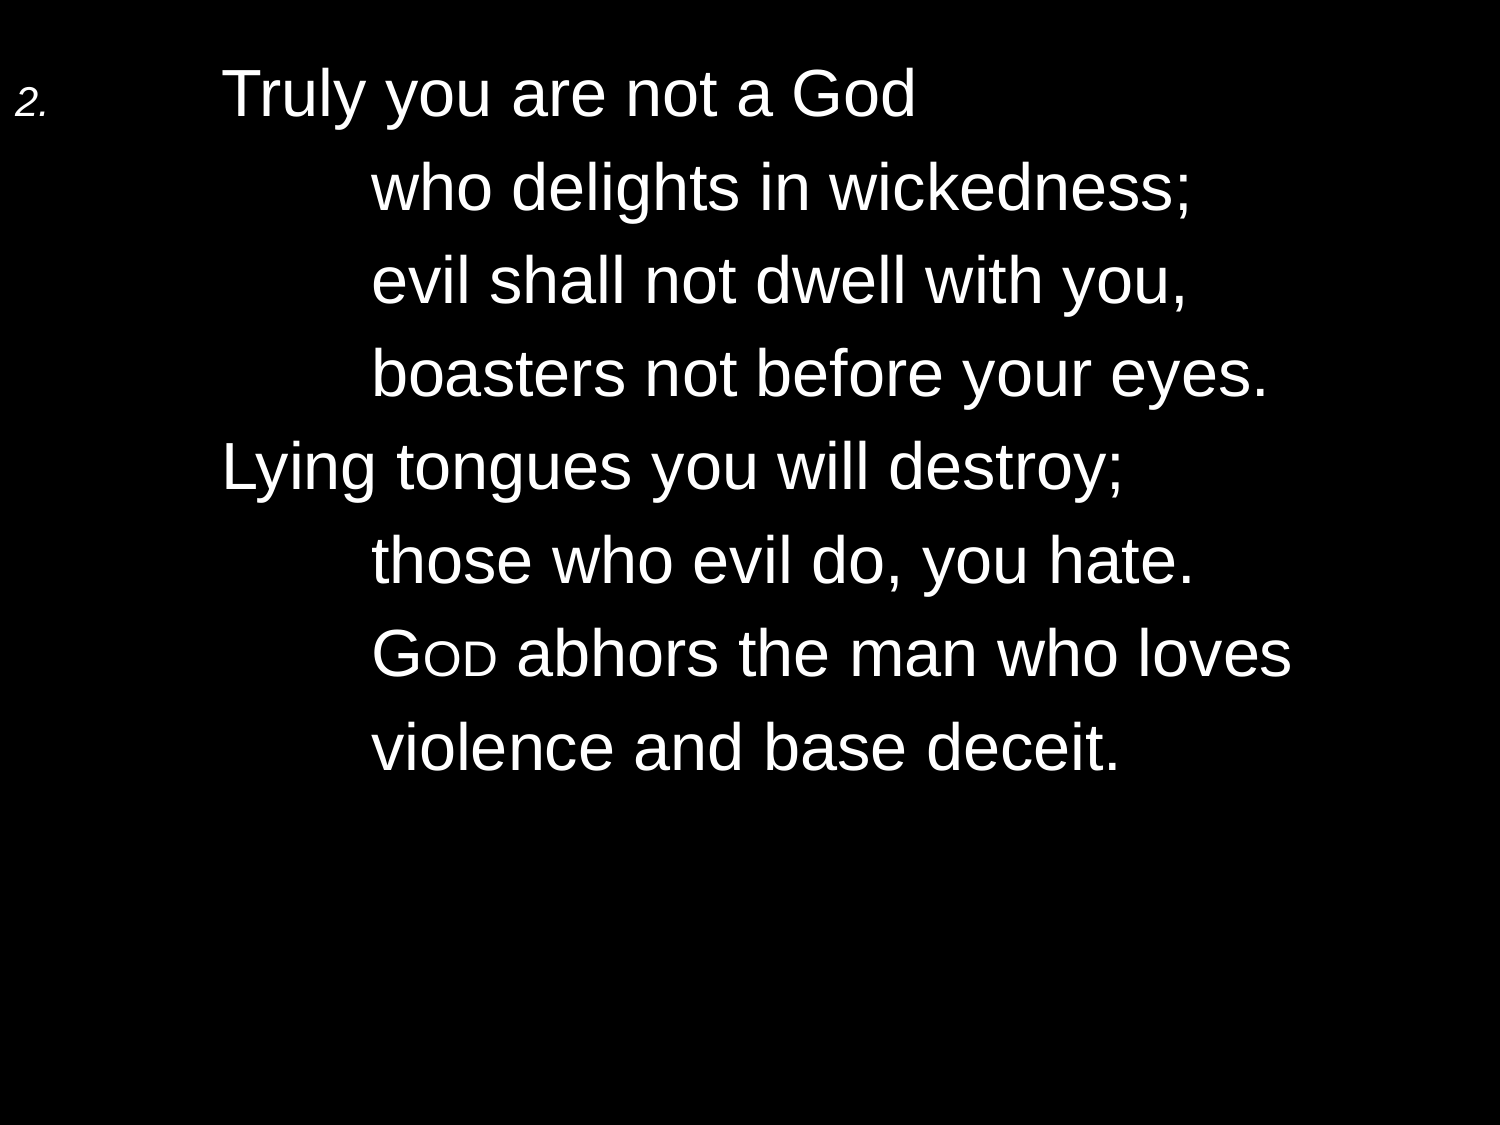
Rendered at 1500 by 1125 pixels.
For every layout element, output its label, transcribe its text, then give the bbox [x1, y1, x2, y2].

list 2. Truly you are not a God who delights in wickedness; evil shall not dwell with you, boasters not before your eyes. Lying tongues you will destroy; those who evil do, you hate. God abhors the man who loves violence and base deceit. [0, 42, 1500, 1047]
